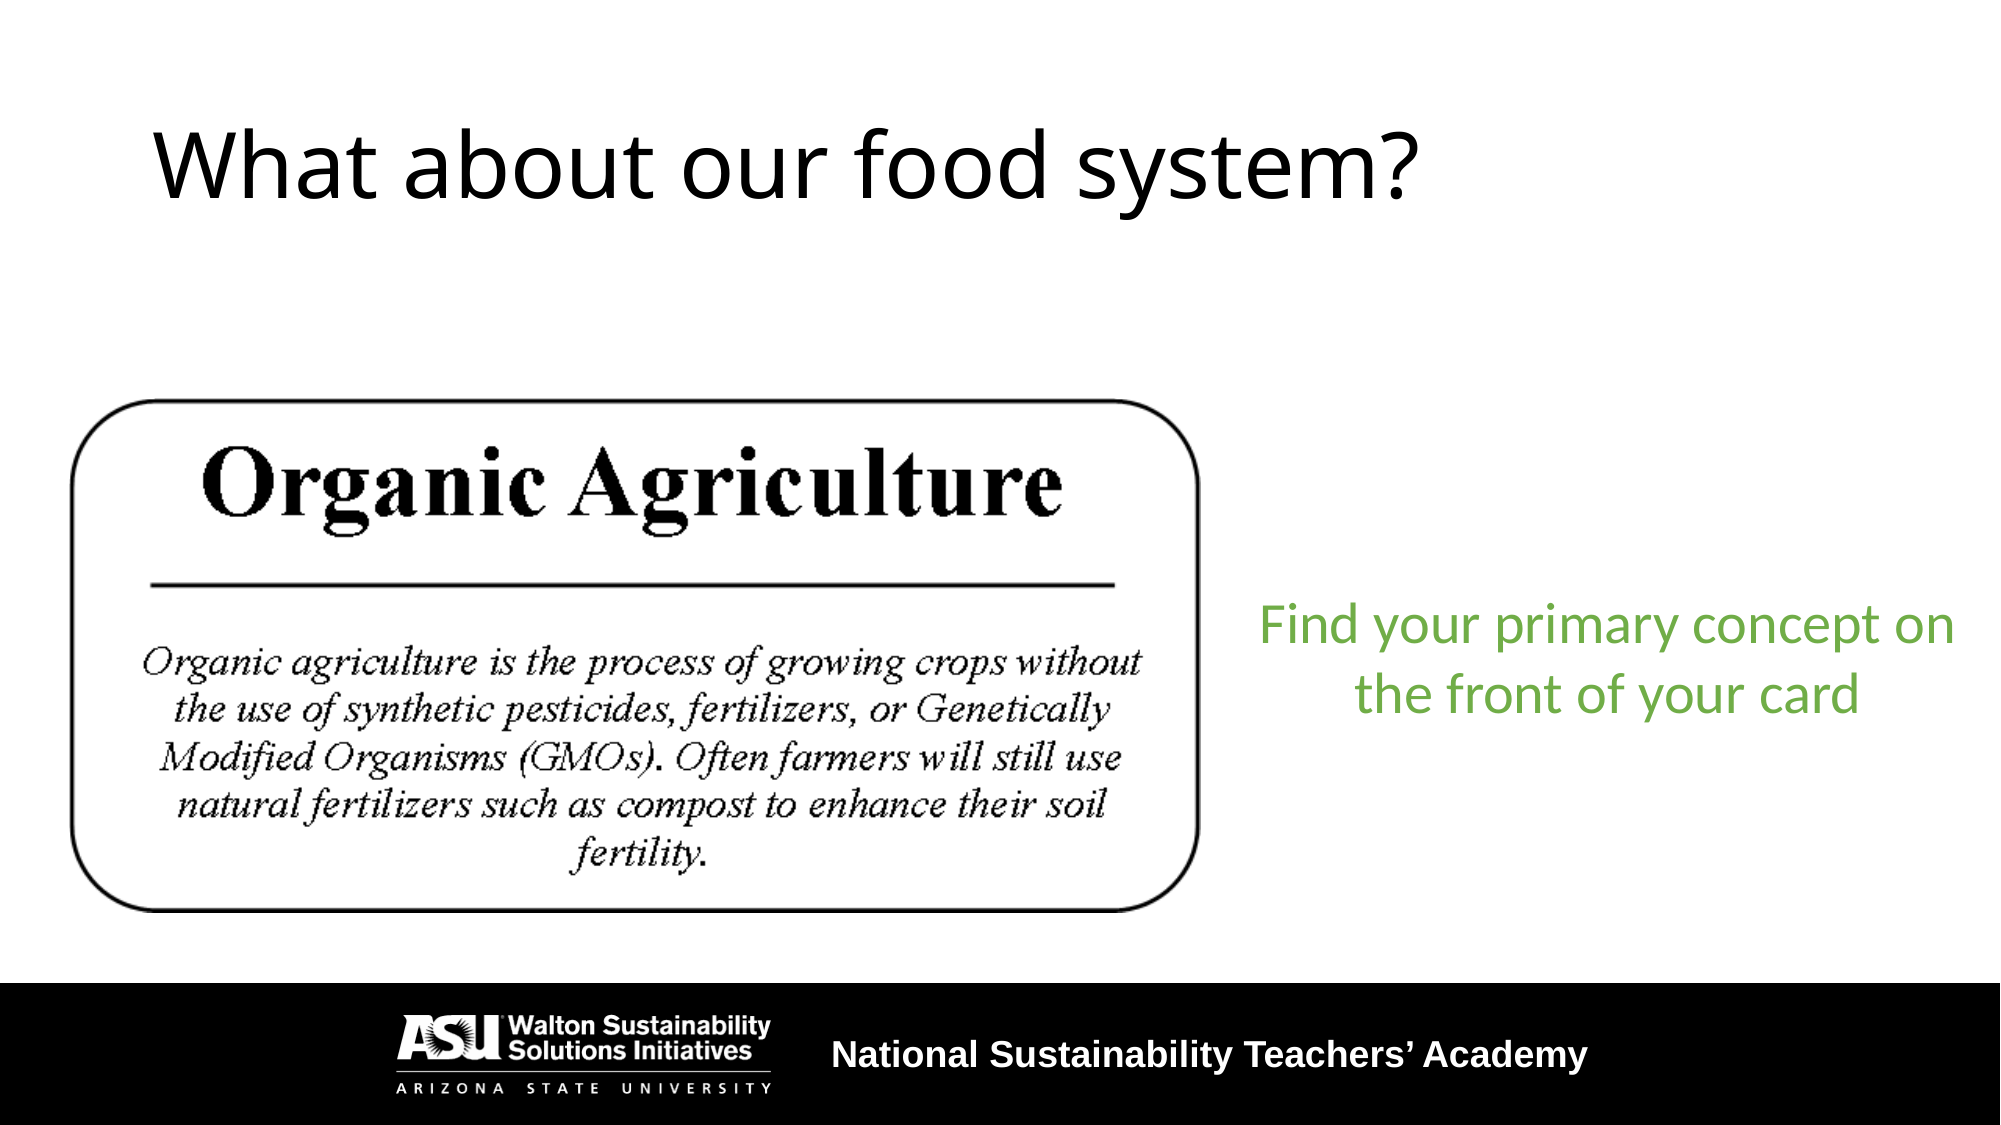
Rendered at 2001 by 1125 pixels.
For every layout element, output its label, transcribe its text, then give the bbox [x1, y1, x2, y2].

title What about our food system? [137, 59, 1863, 278]
text_box Find your primary concept on the front of your card [1215, 577, 2000, 733]
picture [396, 1014, 772, 1094]
picture [69, 398, 1201, 913]
